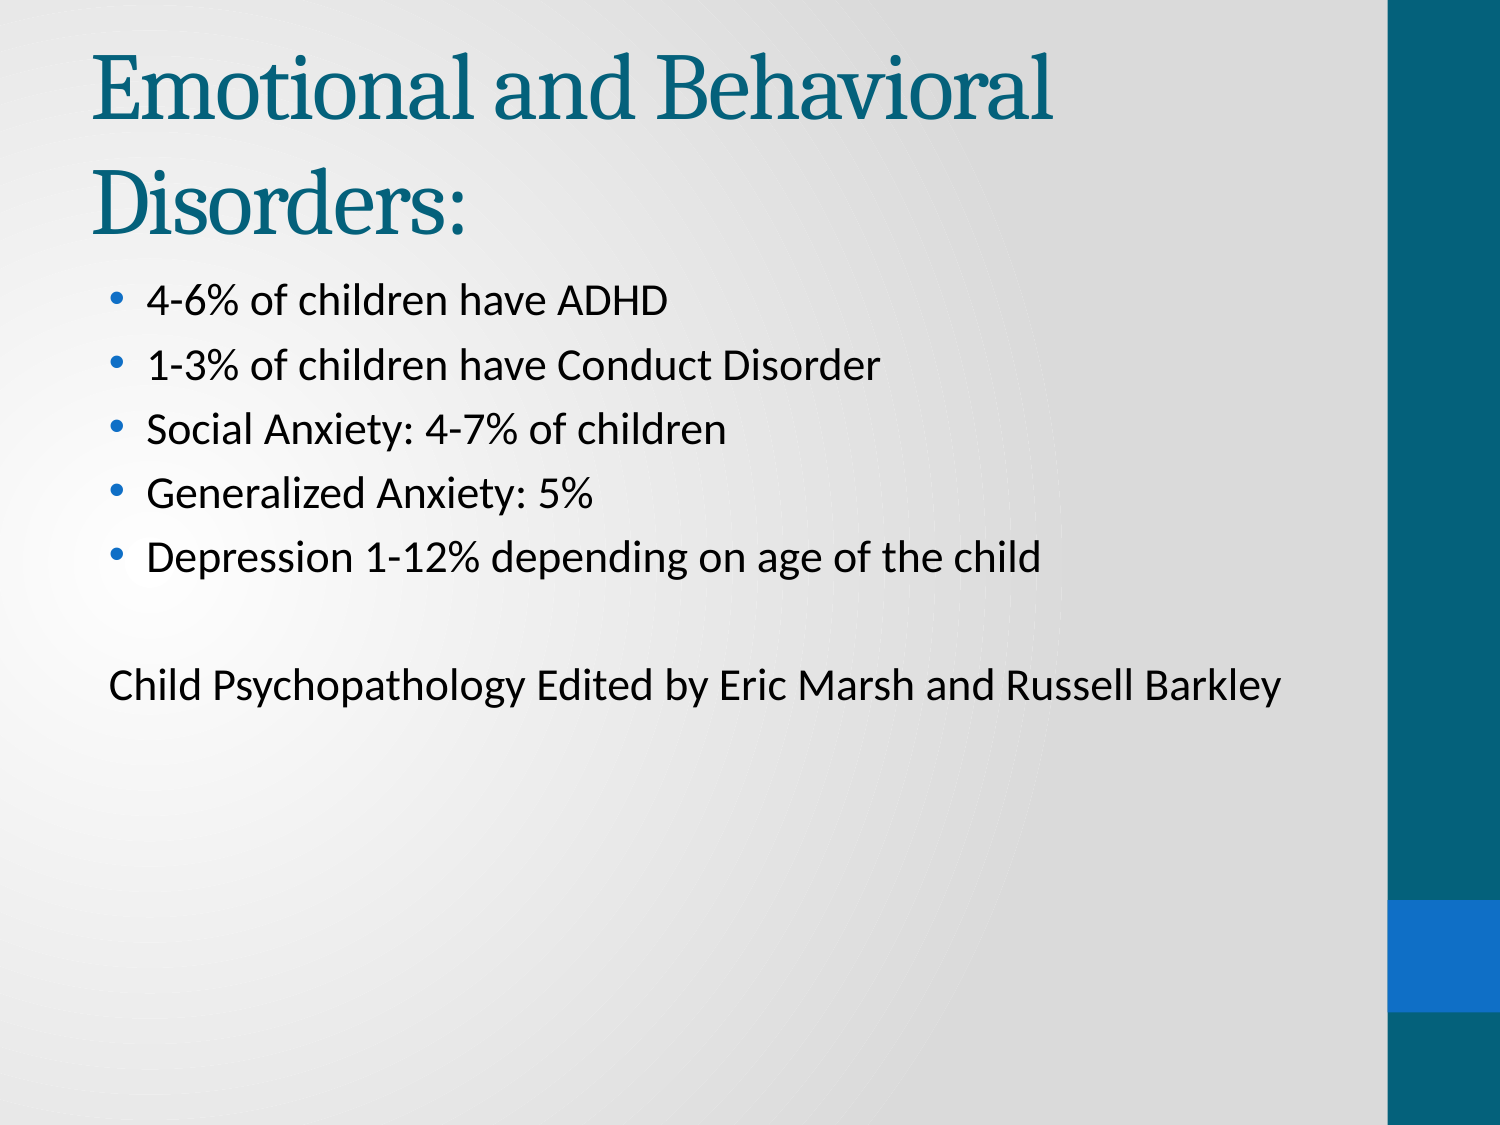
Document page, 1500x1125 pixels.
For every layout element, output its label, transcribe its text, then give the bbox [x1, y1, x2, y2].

title Emotional and Behavioral Disorders: [75, 45, 1325, 233]
list 4-6% of children have ADHD 1-3% of children have Conduct Disorder Social Anxiety: 4-7% of children Generalized Anxiety: 5% Depression 1-12% depending on age of the child Child Psychopathology Edited by Eric Marsh and Russell Barkley [75, 262, 1325, 1050]
